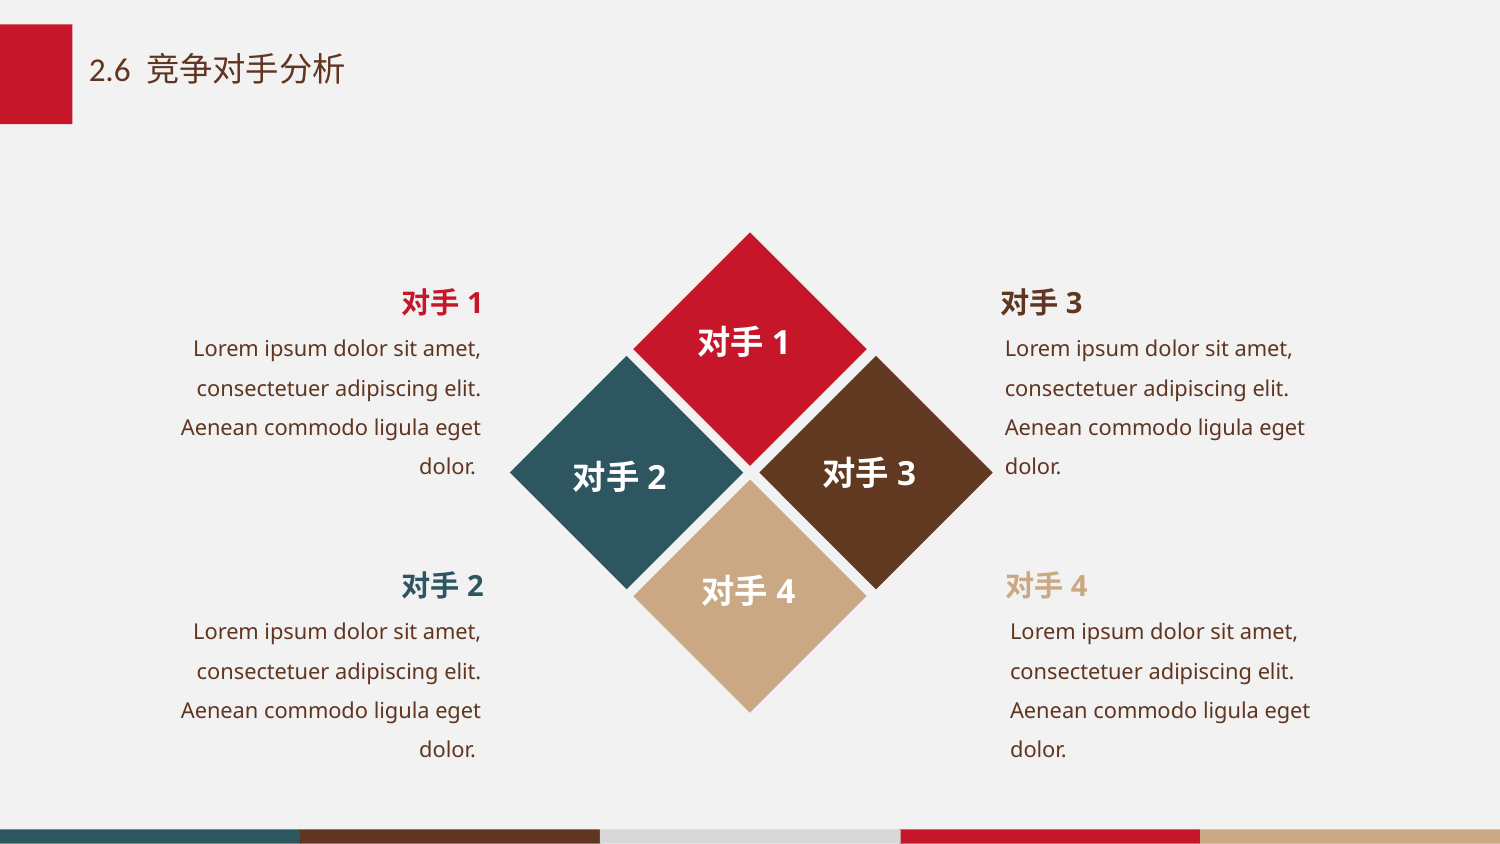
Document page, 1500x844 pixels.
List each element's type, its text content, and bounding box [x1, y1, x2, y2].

text_box 对手1 [386, 277, 499, 327]
text_box [633, 232, 867, 466]
text_box 对手4 [686, 562, 810, 618]
text_box Lorem ipsum dolor sit amet, consectetuer adipiscing elit. Aenean commodo ligula eget dolor. [990, 314, 1350, 487]
text_box 对手3 [807, 444, 931, 499]
text_box [633, 479, 867, 713]
text_box Lorem ipsum dolor sit amet, consectetuer adipiscing elit. Aenean commodo ligula eget dolor. [140, 314, 497, 487]
text_box 对手2 [558, 448, 682, 504]
text_box 对手4 [990, 560, 1103, 610]
text_box 对手2 [386, 560, 499, 610]
title 2.6 竞争对手分析 [73, 45, 385, 104]
text_box 对手1 [682, 313, 806, 369]
text_box Lorem ipsum dolor sit amet, consectetuer adipiscing elit. Aenean commodo ligula eget dolor. [140, 597, 497, 770]
text_box 对手3 [985, 277, 1098, 327]
text_box [509, 355, 744, 590]
text_box [759, 355, 990, 590]
text_box Lorem ipsum dolor sit amet, consectetuer adipiscing elit. Aenean commodo ligula eget dolor. [995, 597, 1355, 770]
